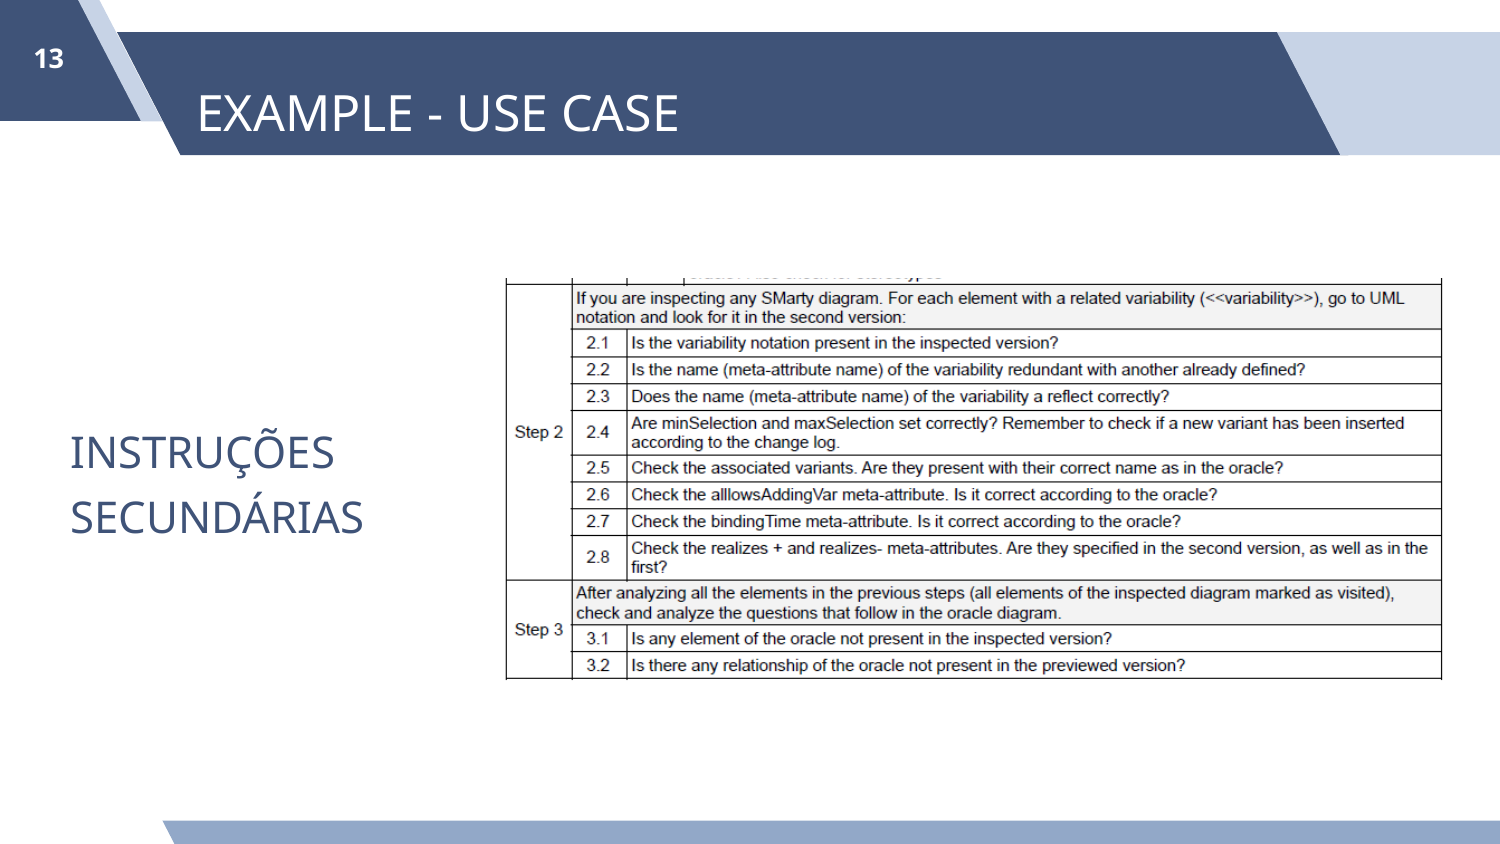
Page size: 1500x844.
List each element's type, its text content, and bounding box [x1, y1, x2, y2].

picture [498, 278, 1450, 689]
slide_number ‹#› [0, 0, 98, 121]
title EXAMPLE - USE CASE [181, 45, 1285, 169]
list INSTRUÇÕES SECUNDÁRIAS [55, 202, 403, 765]
